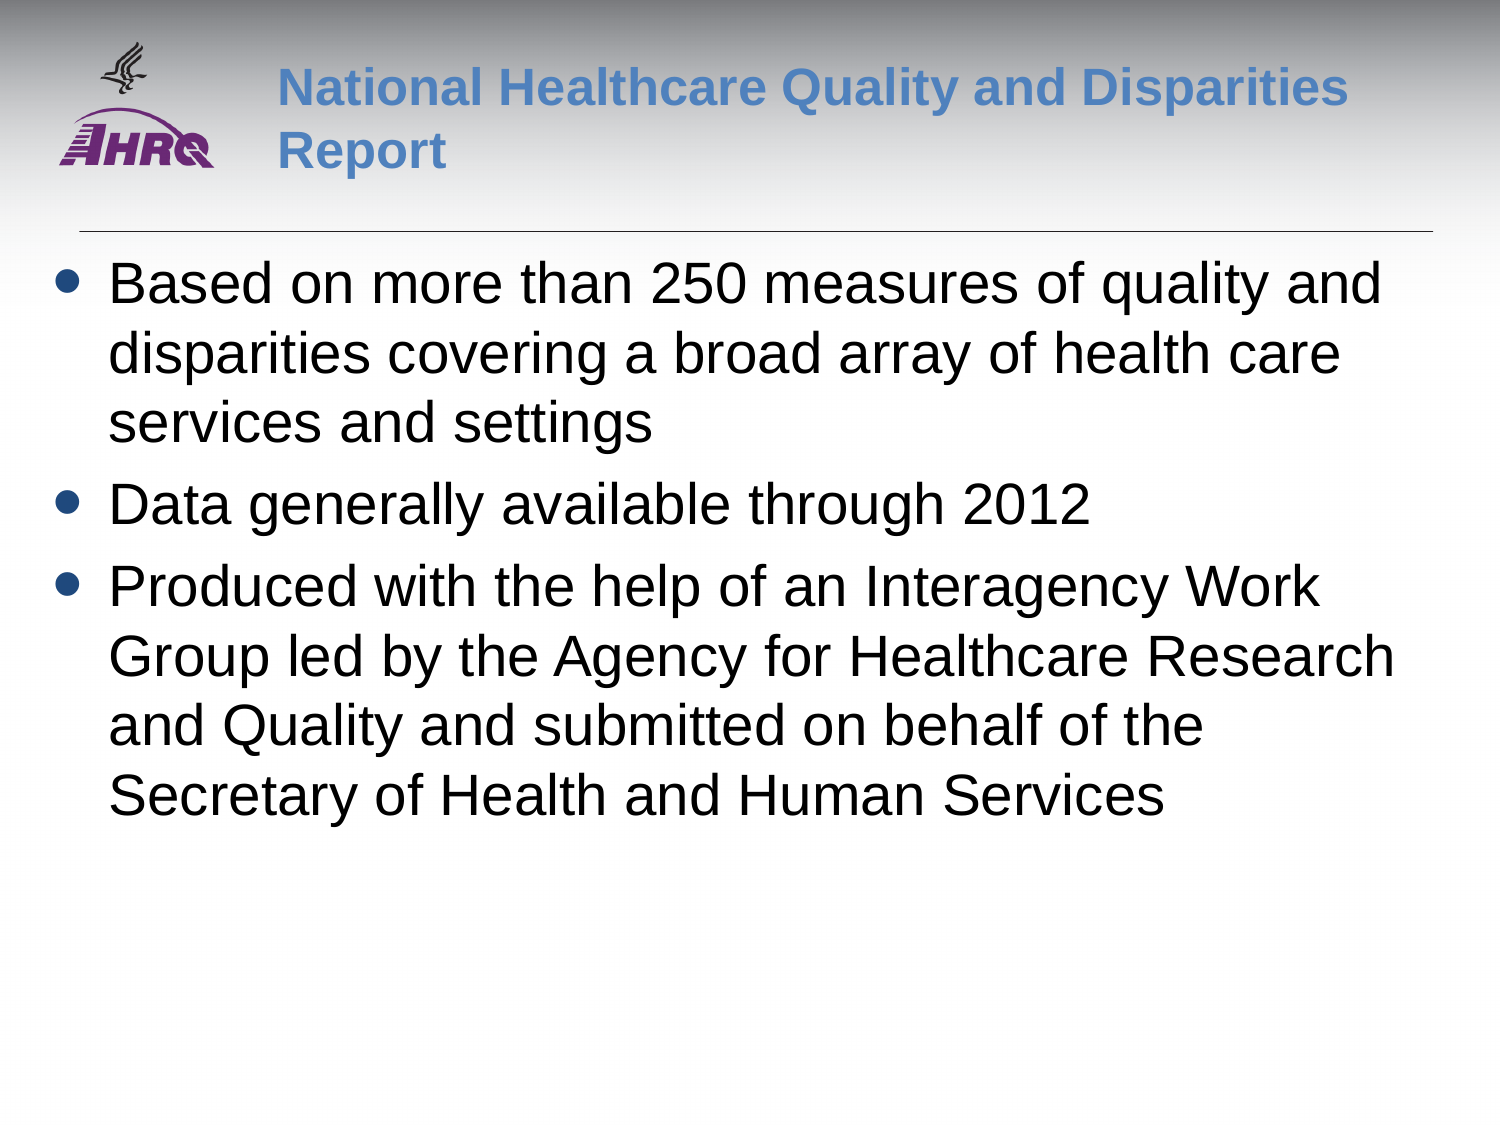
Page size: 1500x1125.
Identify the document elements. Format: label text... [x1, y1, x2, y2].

list Based on more than 250 measures of quality and disparities covering a broad array of health care services and settings Data generally available through 2012 Produced with the help of an Interagency Work Group led by the Agency for Healthcare Research and Quality and submitted on behalf of the Secretary of Health and Human Services [37, 237, 1463, 1125]
title National Healthcare Quality and Disparities Report [262, 45, 1425, 188]
picture [0, 0, 1500, 1125]
